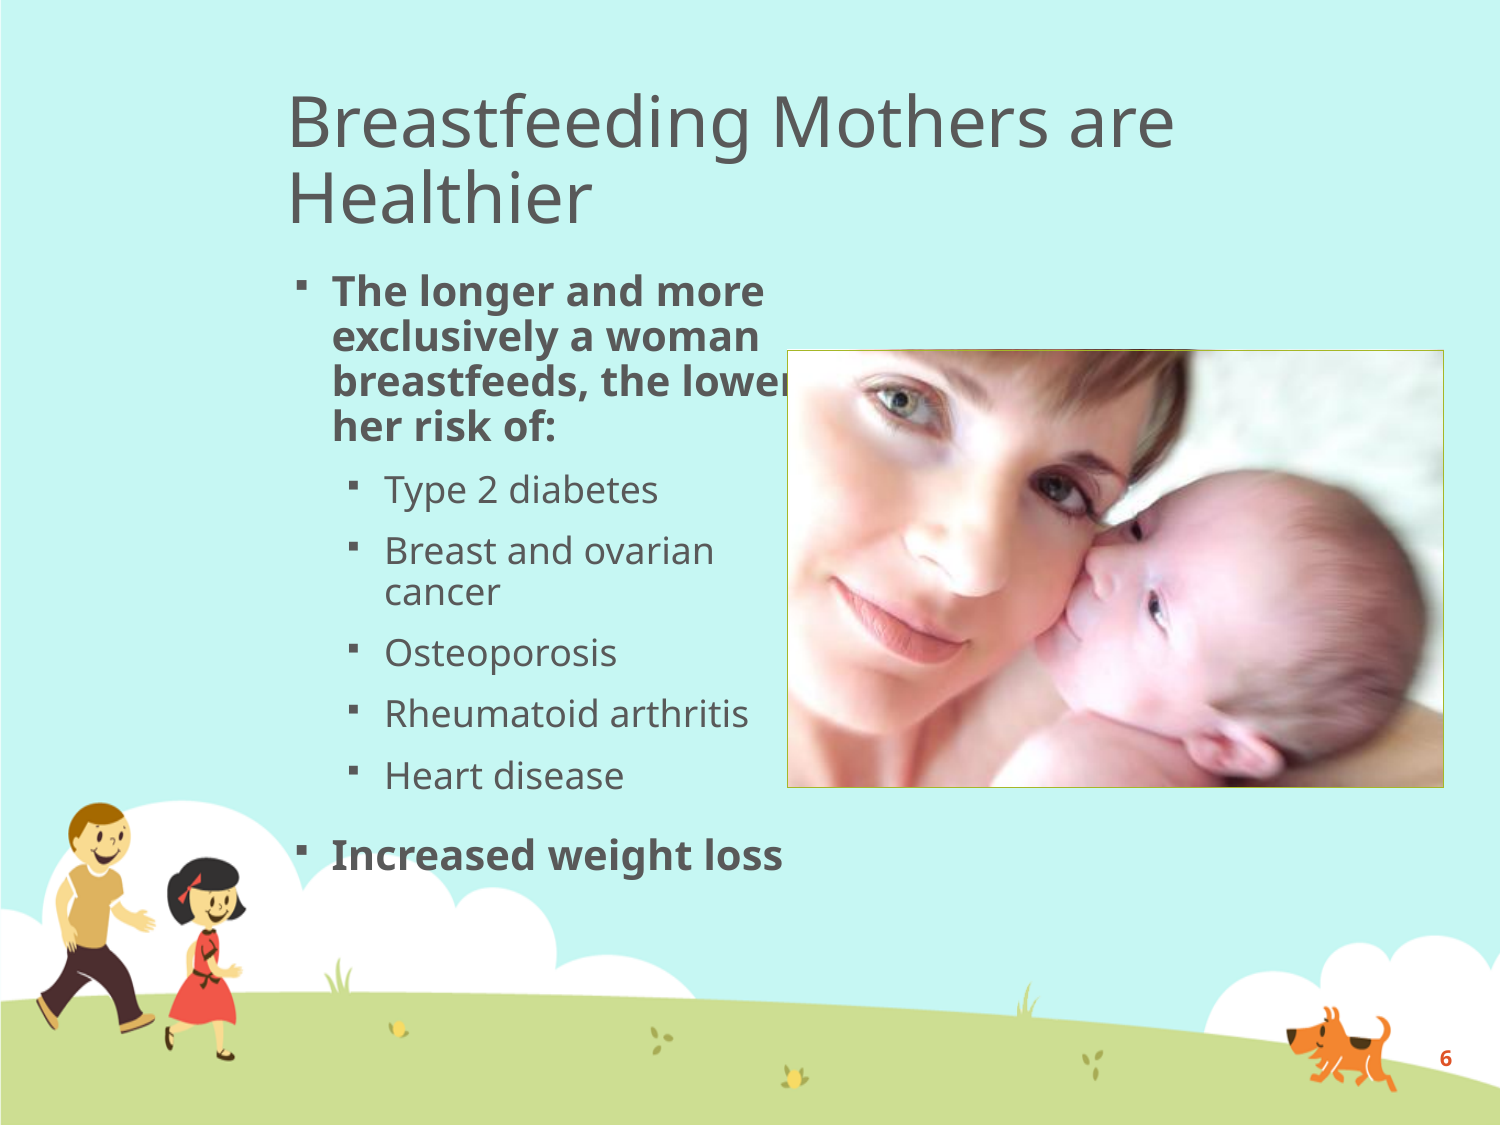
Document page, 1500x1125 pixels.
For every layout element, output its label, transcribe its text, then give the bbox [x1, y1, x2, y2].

title Breastfeeding Mothers are Healthier [271, 50, 1425, 247]
slide_number 6 [1424, 1030, 1491, 1088]
picture [0, 0, 1500, 1125]
list The longer and more exclusively a woman breastfeeds, the lower her risk of: Type 2 diabetes Breast and ovarian cancer Osteoporosis Rheumatoid arthritis Heart disease Increased weight loss [271, 262, 835, 938]
